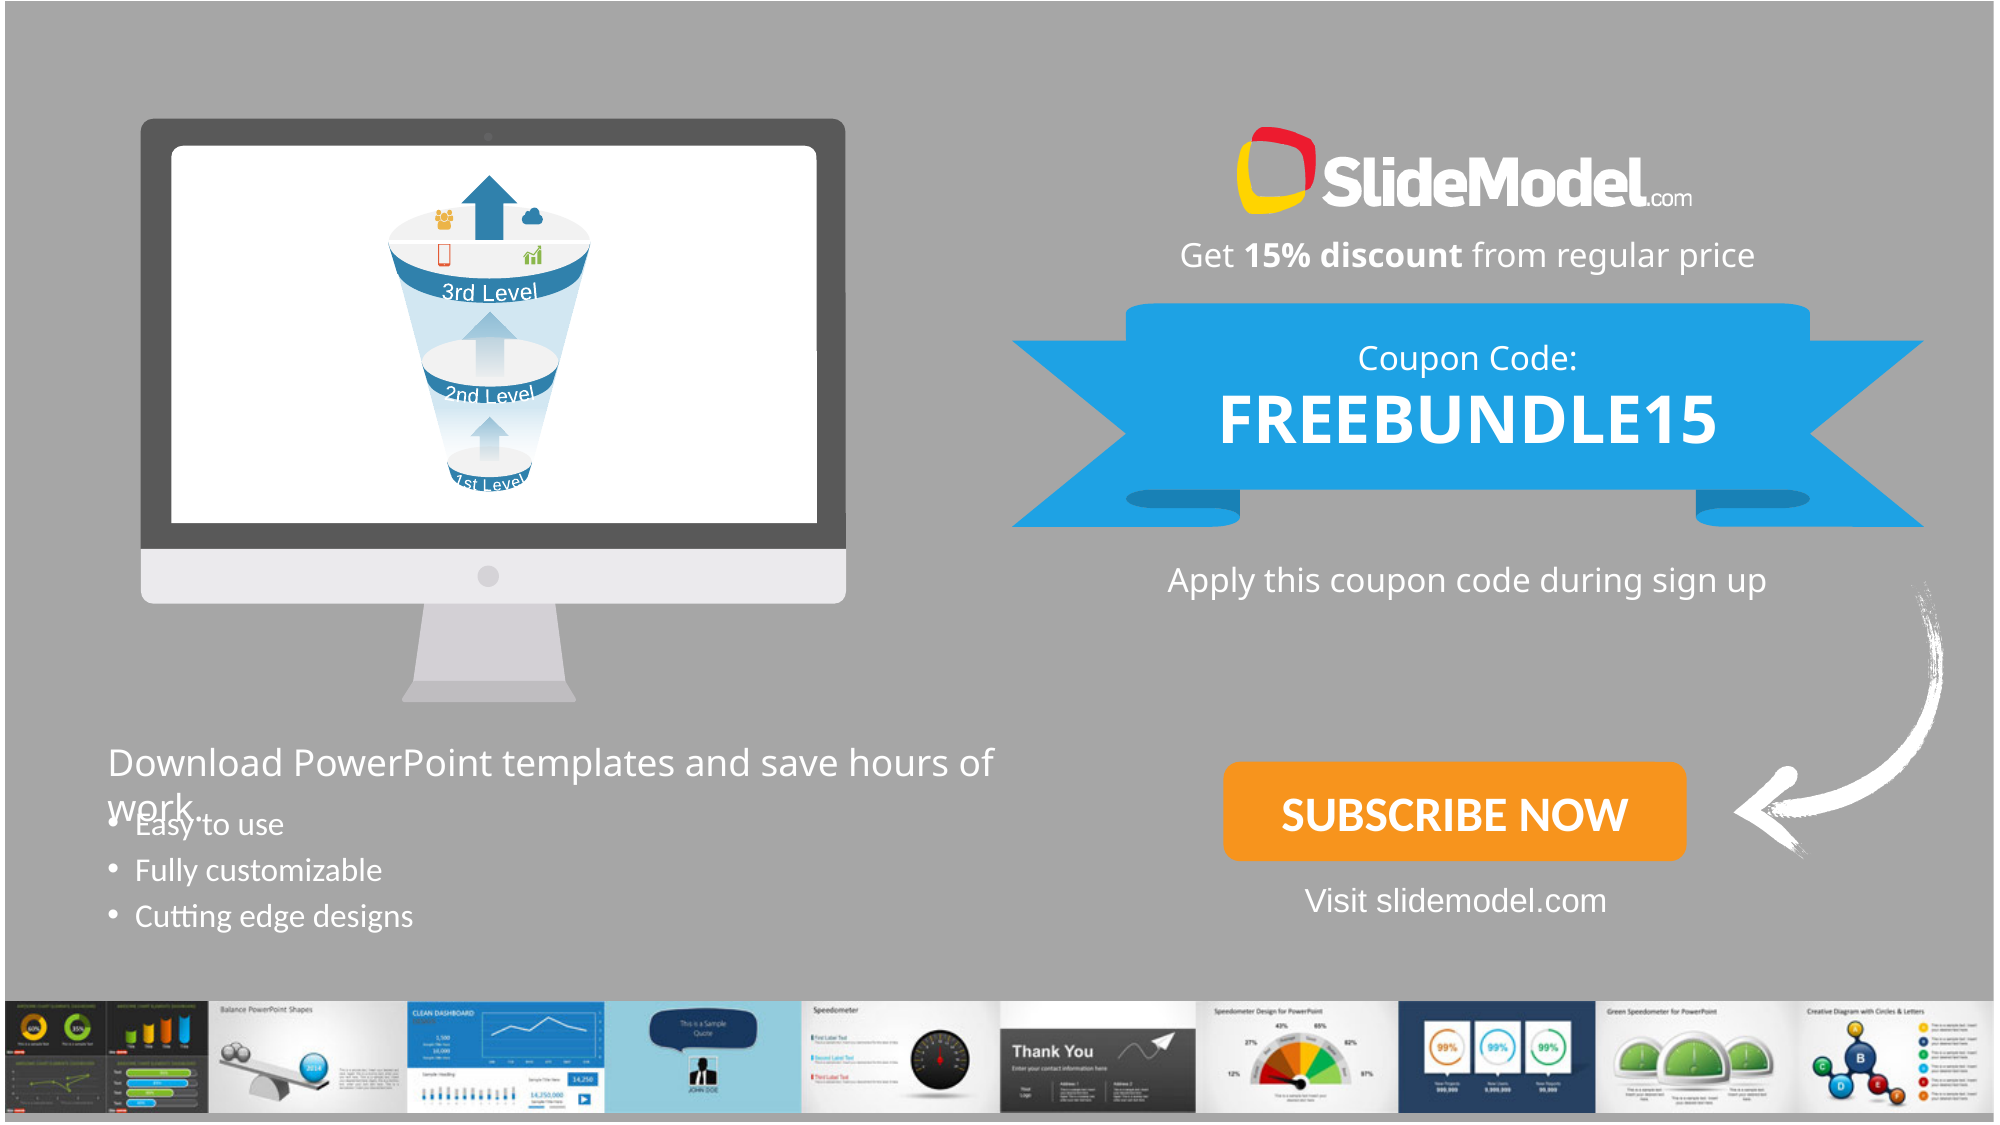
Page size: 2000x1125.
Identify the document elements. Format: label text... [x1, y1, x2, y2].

text_box Coupon Code: FREEBUNDLE15 [1172, 329, 1764, 465]
text_box [1012, 303, 1924, 527]
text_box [140, 118, 846, 703]
text_box [4, 0, 1995, 1123]
text_box Download PowerPoint templates and save hours of work. [92, 732, 1058, 836]
text_box SUBSCRIBE NOW [1222, 760, 1688, 863]
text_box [388, 175, 591, 492]
text_box Easy to use Fully customizable Cutting edge designs [92, 836, 863, 942]
picture [5, 1001, 1994, 1113]
text_box Apply this coupon code during sign up [1129, 551, 1807, 607]
text_box Get 15% discount from regular price [1057, 226, 1879, 282]
picture [1236, 127, 1692, 214]
text_box Visit slidemodel.com [1247, 874, 1665, 925]
text_box [1733, 594, 1944, 860]
